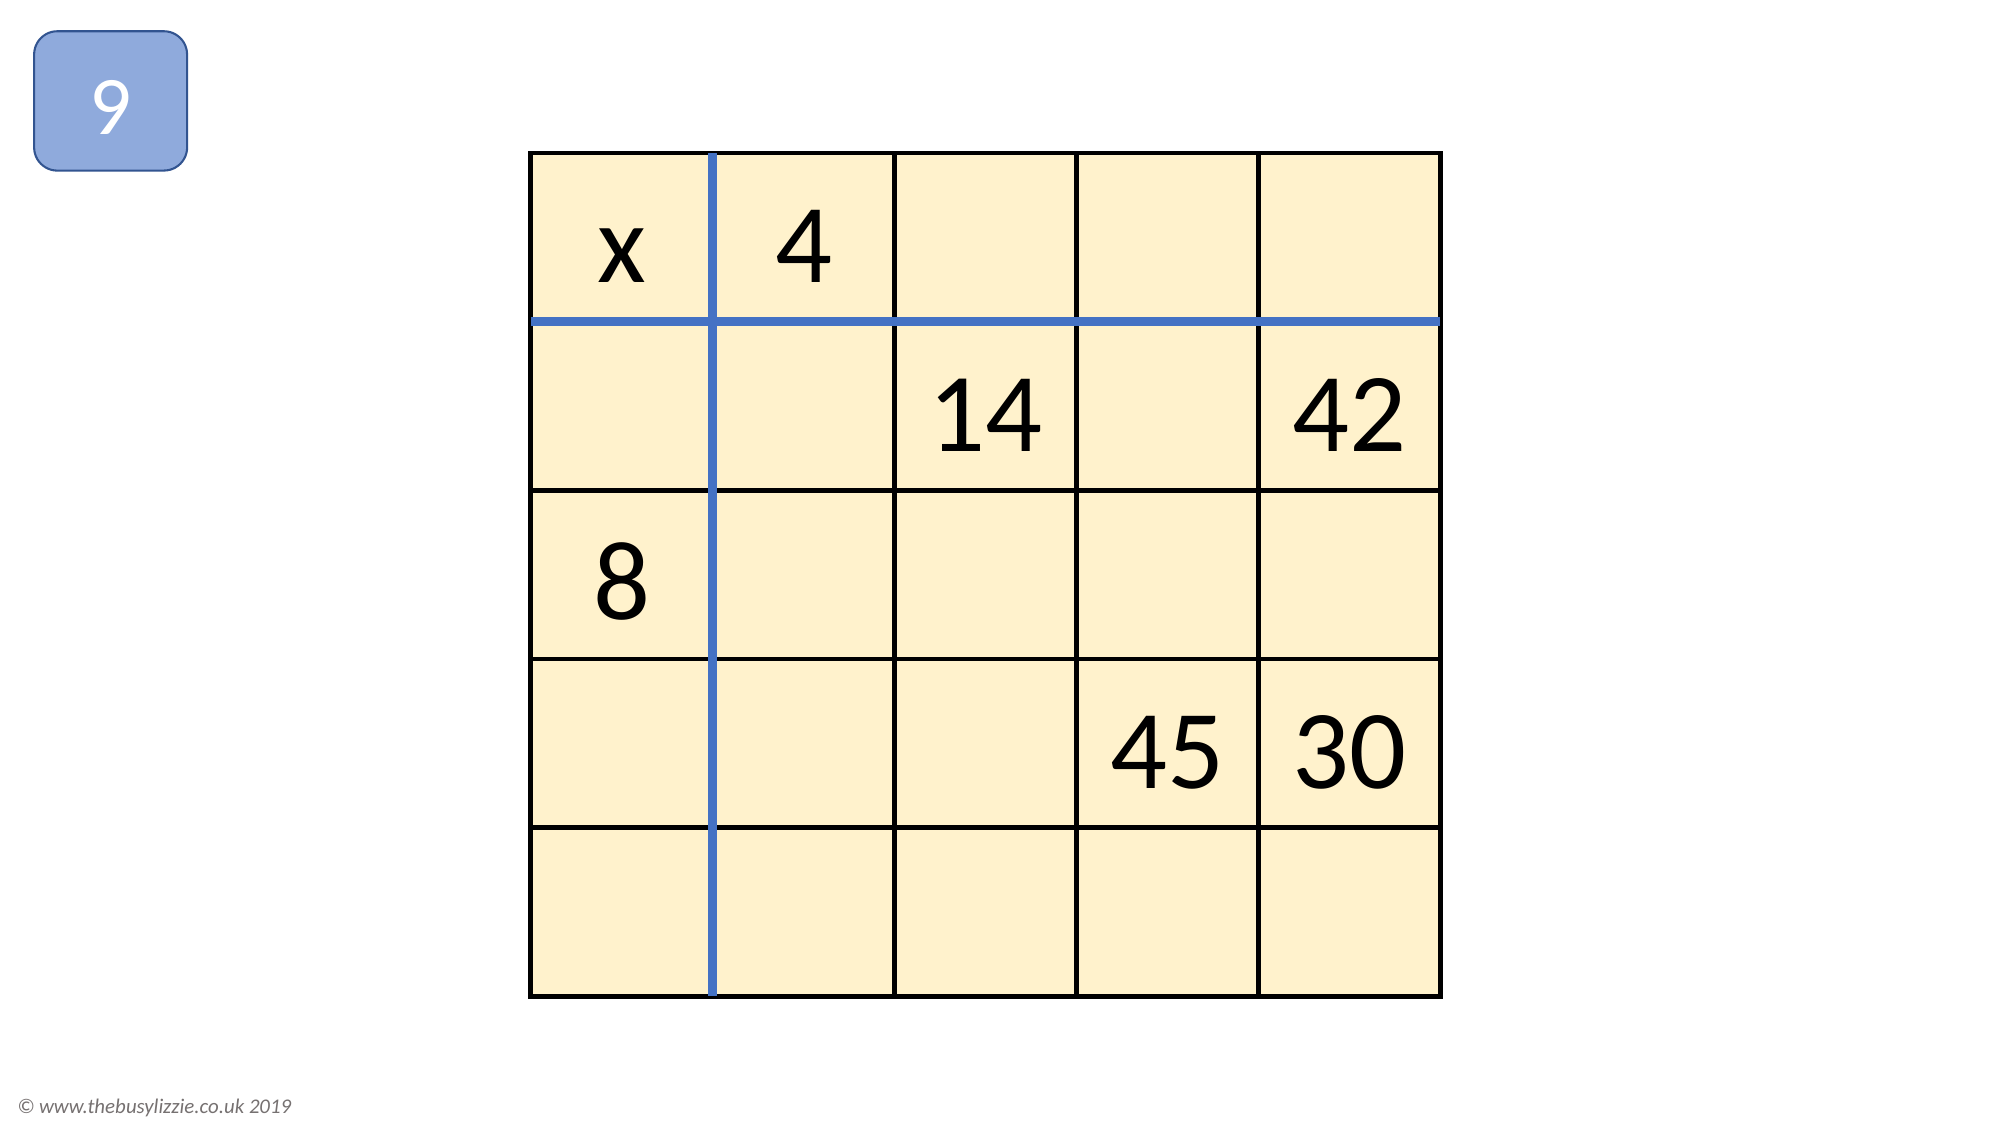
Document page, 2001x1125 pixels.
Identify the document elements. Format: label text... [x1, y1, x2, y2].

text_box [530, 152, 1441, 997]
text_box © www.thebusylizzie.co.uk 2019 [2, 1085, 312, 1125]
text_box 9 [33, 30, 189, 172]
